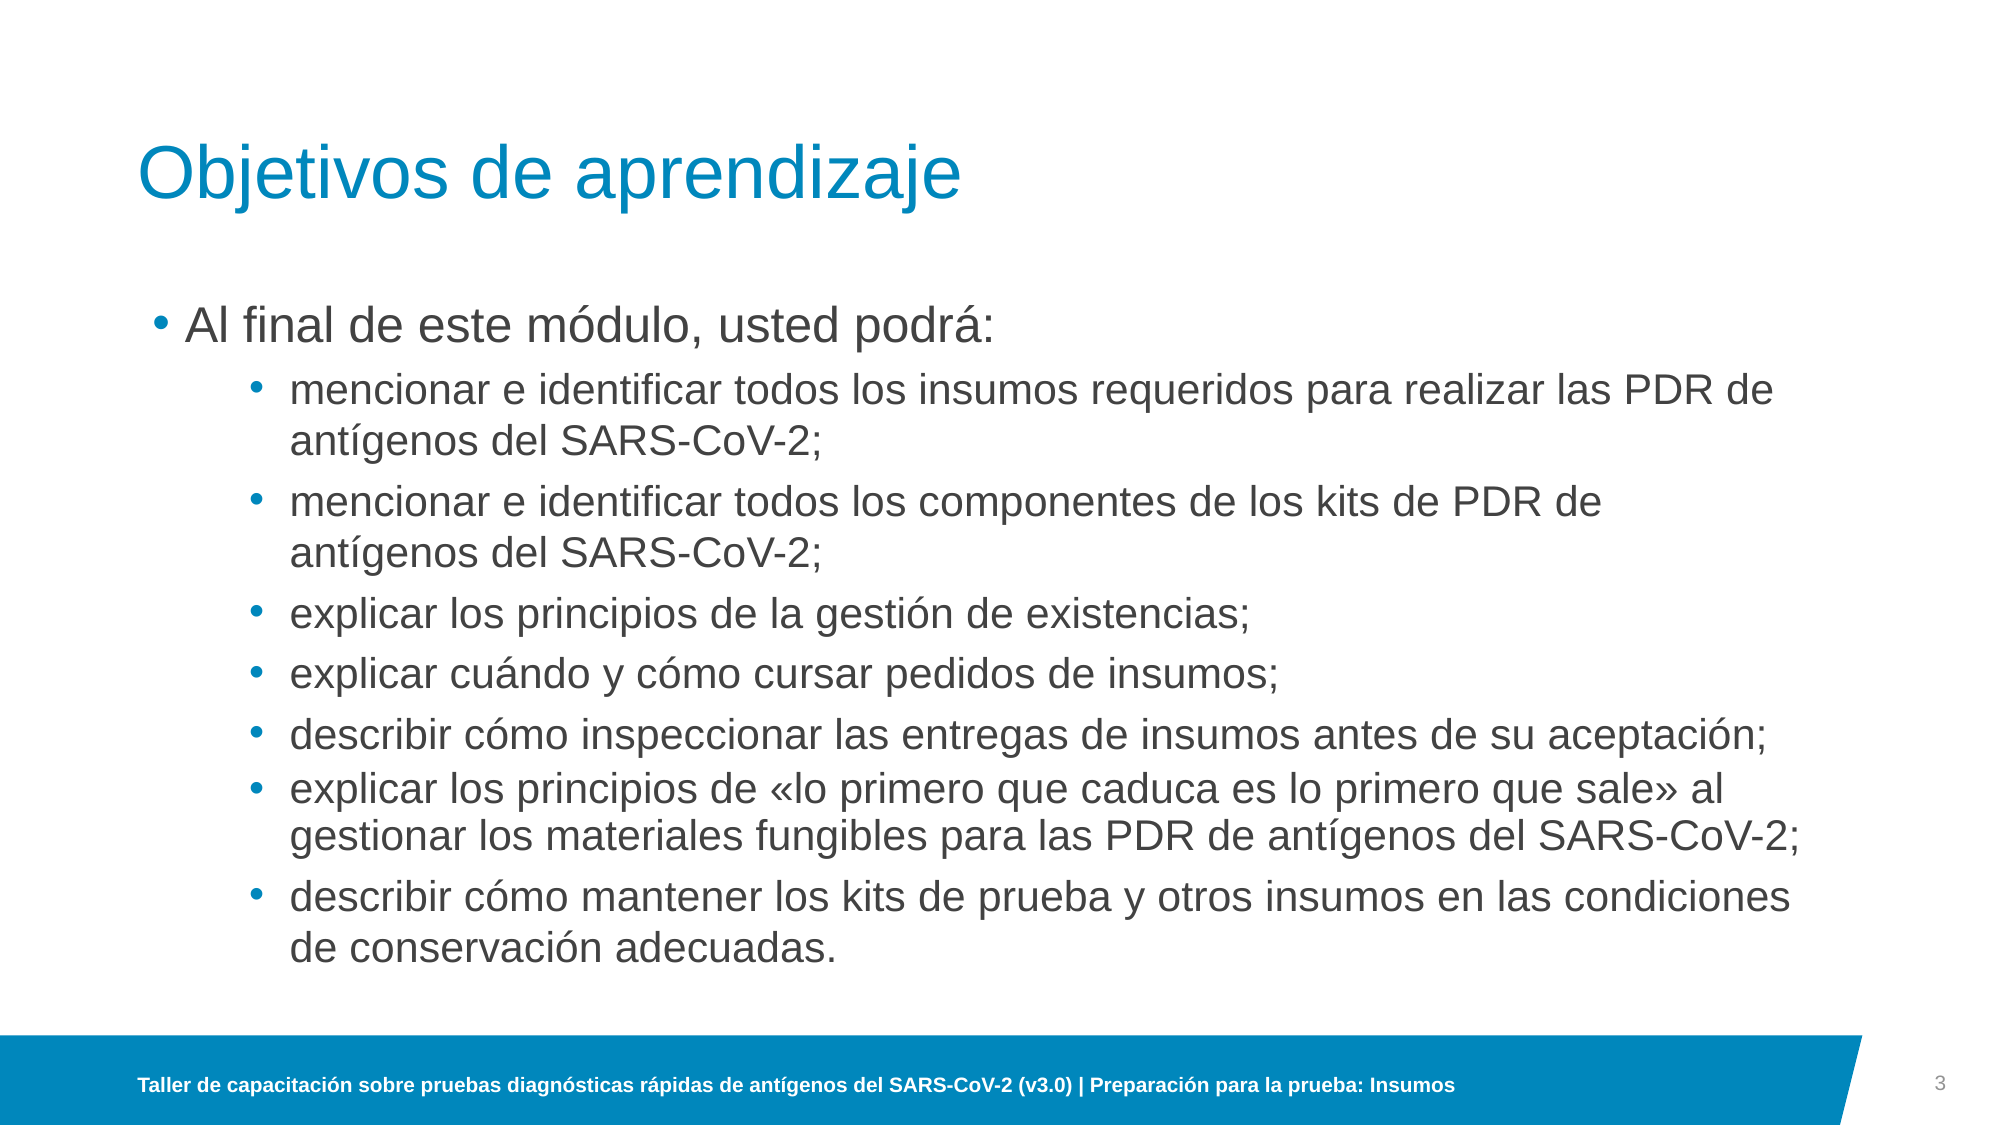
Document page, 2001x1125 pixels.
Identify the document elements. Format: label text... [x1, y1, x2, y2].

title Objetivos de aprendizaje [137, 59, 1863, 215]
footer Taller de capacitación sobre pruebas diagnósticas rápidas de antígenos del SARS-CoV-2 (v3.0) | Preparación para la prueba: Insumos [137, 1042, 1491, 1125]
slide_number 3 [1862, 1035, 1947, 1125]
list Al final de este módulo, usted podrá: mencionar e identificar todos los insumos requeridos para realizar las PDR de antígenos del SARS-CoV-2; mencionar e identificar todos los componentes de los kits de PDR de antígenos del SARS-CoV-2; explicar los principios de la gestión de existencias; explicar cuándo y cómo cursar pedidos de insumos; describir cómo inspeccionar las entregas de insumos antes de su aceptación; explicar los principios de «lo primero que caduca es lo primero que sale» al gestionar los materiales fungibles para las PDR de antígenos del SARS-CoV-2; describir cómo mantener los kits de prueba y otros insumos en las condiciones de conservación adecuadas. [137, 284, 1821, 1014]
